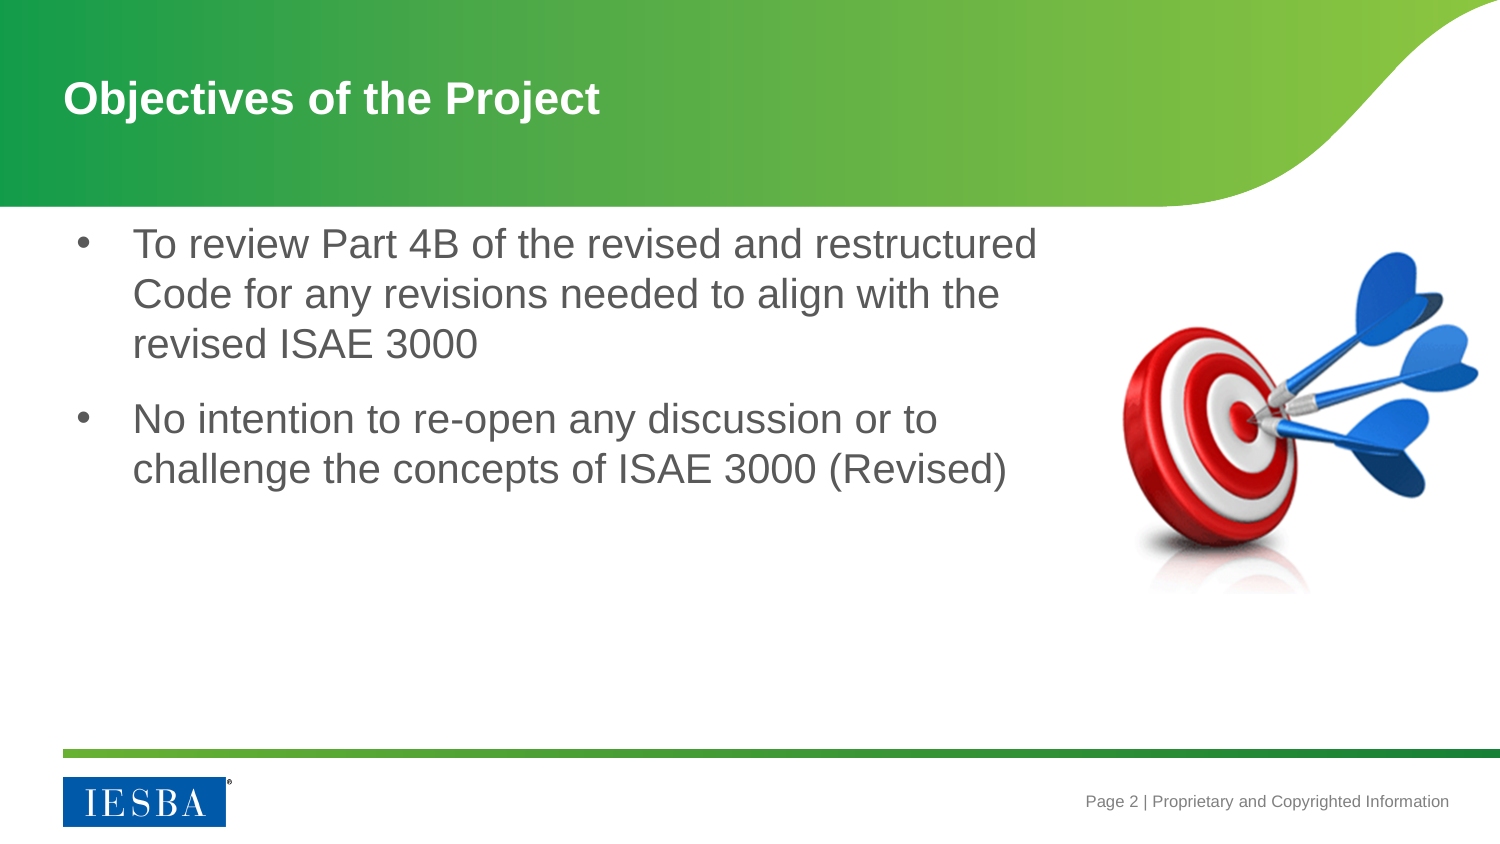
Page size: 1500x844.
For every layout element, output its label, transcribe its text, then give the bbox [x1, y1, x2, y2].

picture [0, 0, 1500, 207]
title Objectives of the Project [63, 63, 1301, 129]
list To review Part 4B of the revised and restructured Code for any revisions needed to align with the revised ISAE 3000 No intention to re-open any discussion or to challenge the concepts of ISAE 3000 (Revised) [61, 209, 1088, 712]
picture [1087, 246, 1500, 595]
picture [63, 777, 232, 827]
